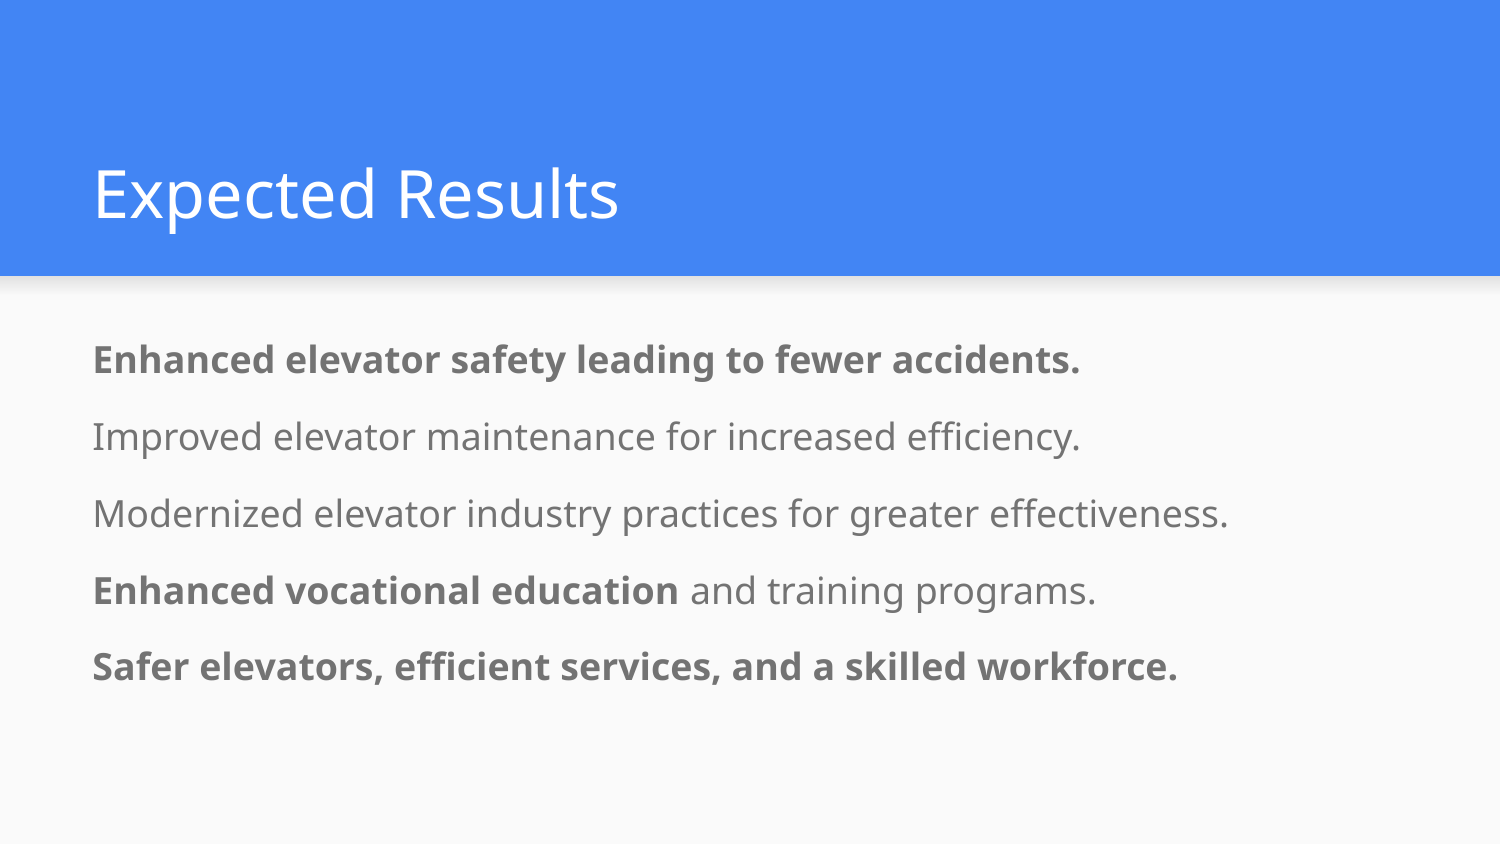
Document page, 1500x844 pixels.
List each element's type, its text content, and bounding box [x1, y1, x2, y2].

list Enhanced elevator safety leading to fewer accidents. Improved elevator maintenance for increased efficiency. Modernized elevator industry practices for greater effectiveness. Enhanced vocational education and training programs. Safer elevators, efficient services, and a skilled workforce. [77, 314, 1427, 760]
title Expected Results [77, 121, 1427, 248]
